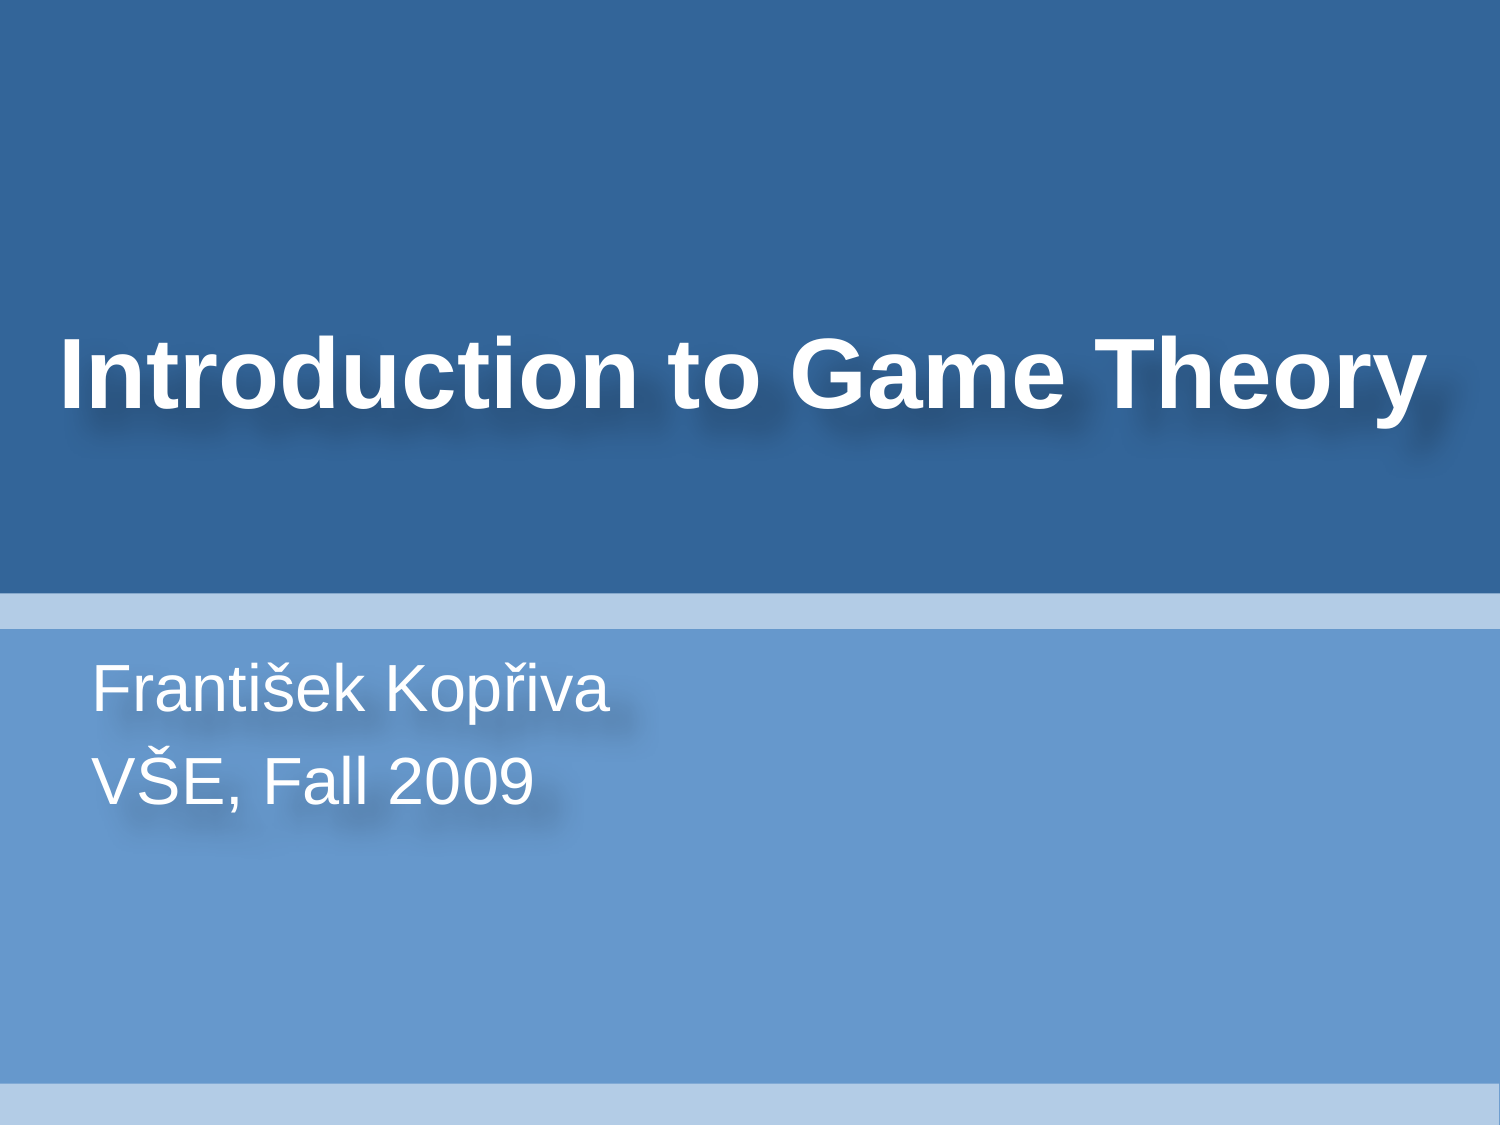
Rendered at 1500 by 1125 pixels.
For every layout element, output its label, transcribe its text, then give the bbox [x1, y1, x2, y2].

subtitle František Kopřiva VŠE, Fall 2009 [76, 637, 1276, 926]
title Introduction to Game Theory [42, 232, 1467, 505]
